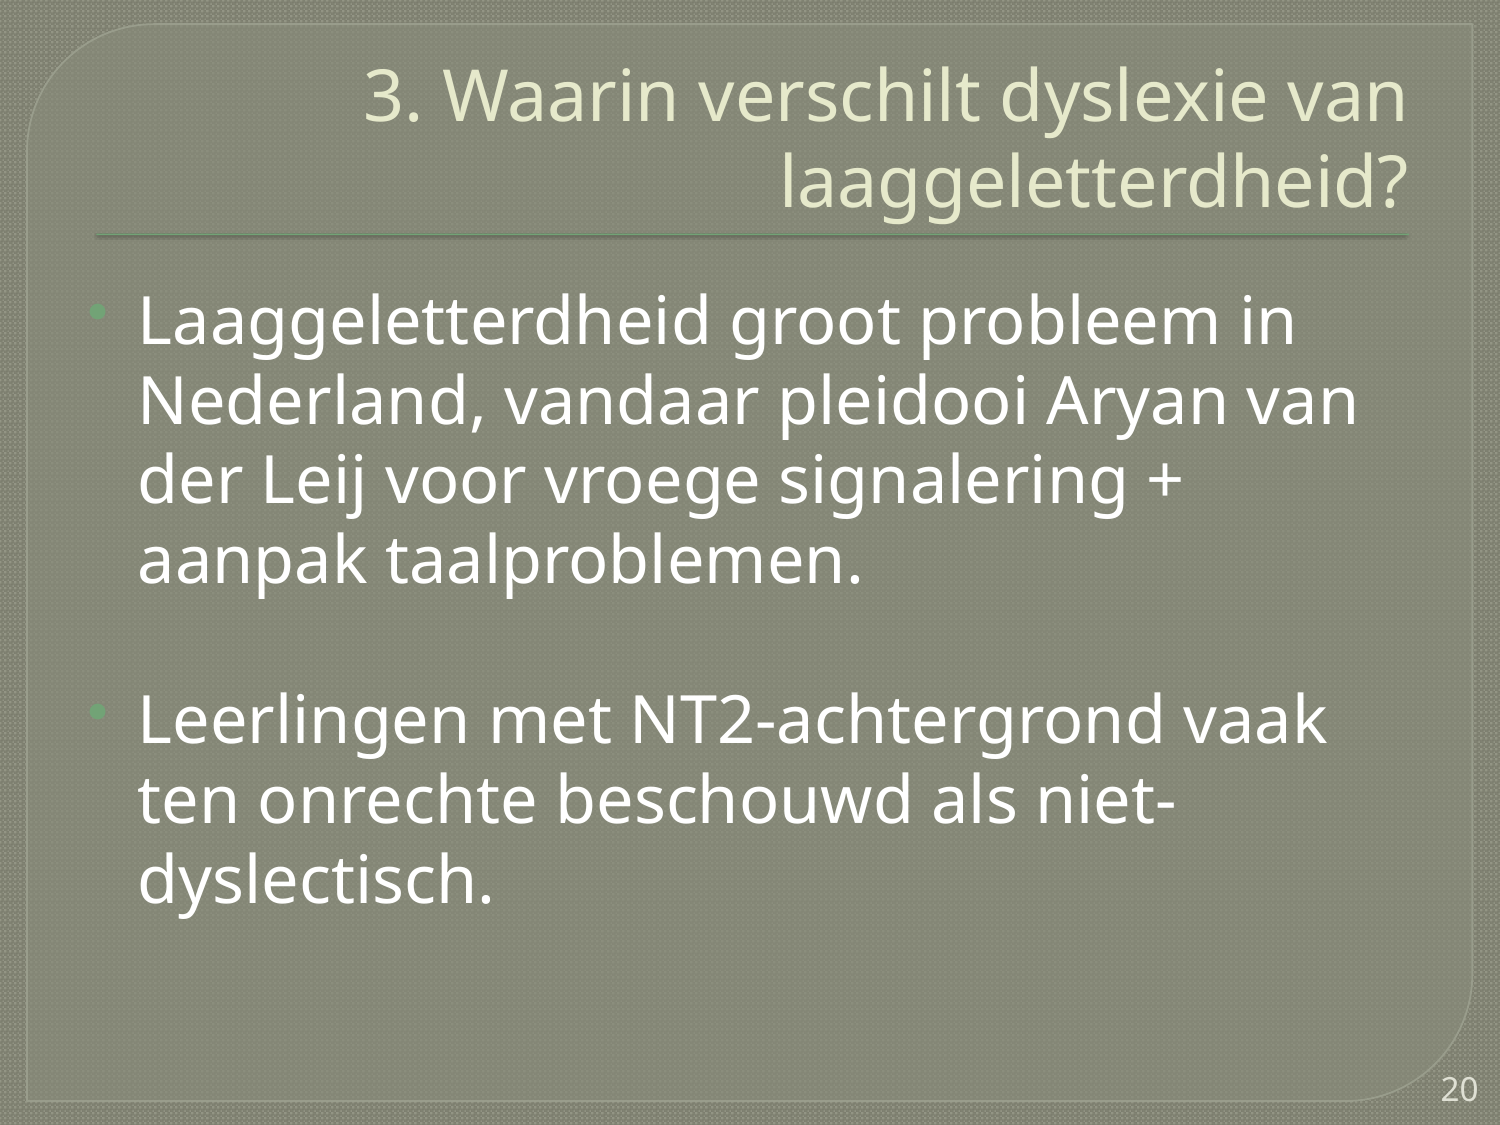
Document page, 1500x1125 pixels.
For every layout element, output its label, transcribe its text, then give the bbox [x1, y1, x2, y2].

slide_number 20 [1417, 1068, 1494, 1114]
list Laaggeletterdheid groot probleem in Nederland, vandaar pleidooi Aryan van der Leij voor vroege signalering + aanpak taalproblemen. Leerlingen met NT2-achtergrond vaak ten onrechte beschouwd als niet-dyslectisch. [75, 270, 1425, 1013]
title 3. Waarin verschilt dyslexie van laaggeletterdheid? [75, 41, 1425, 230]
